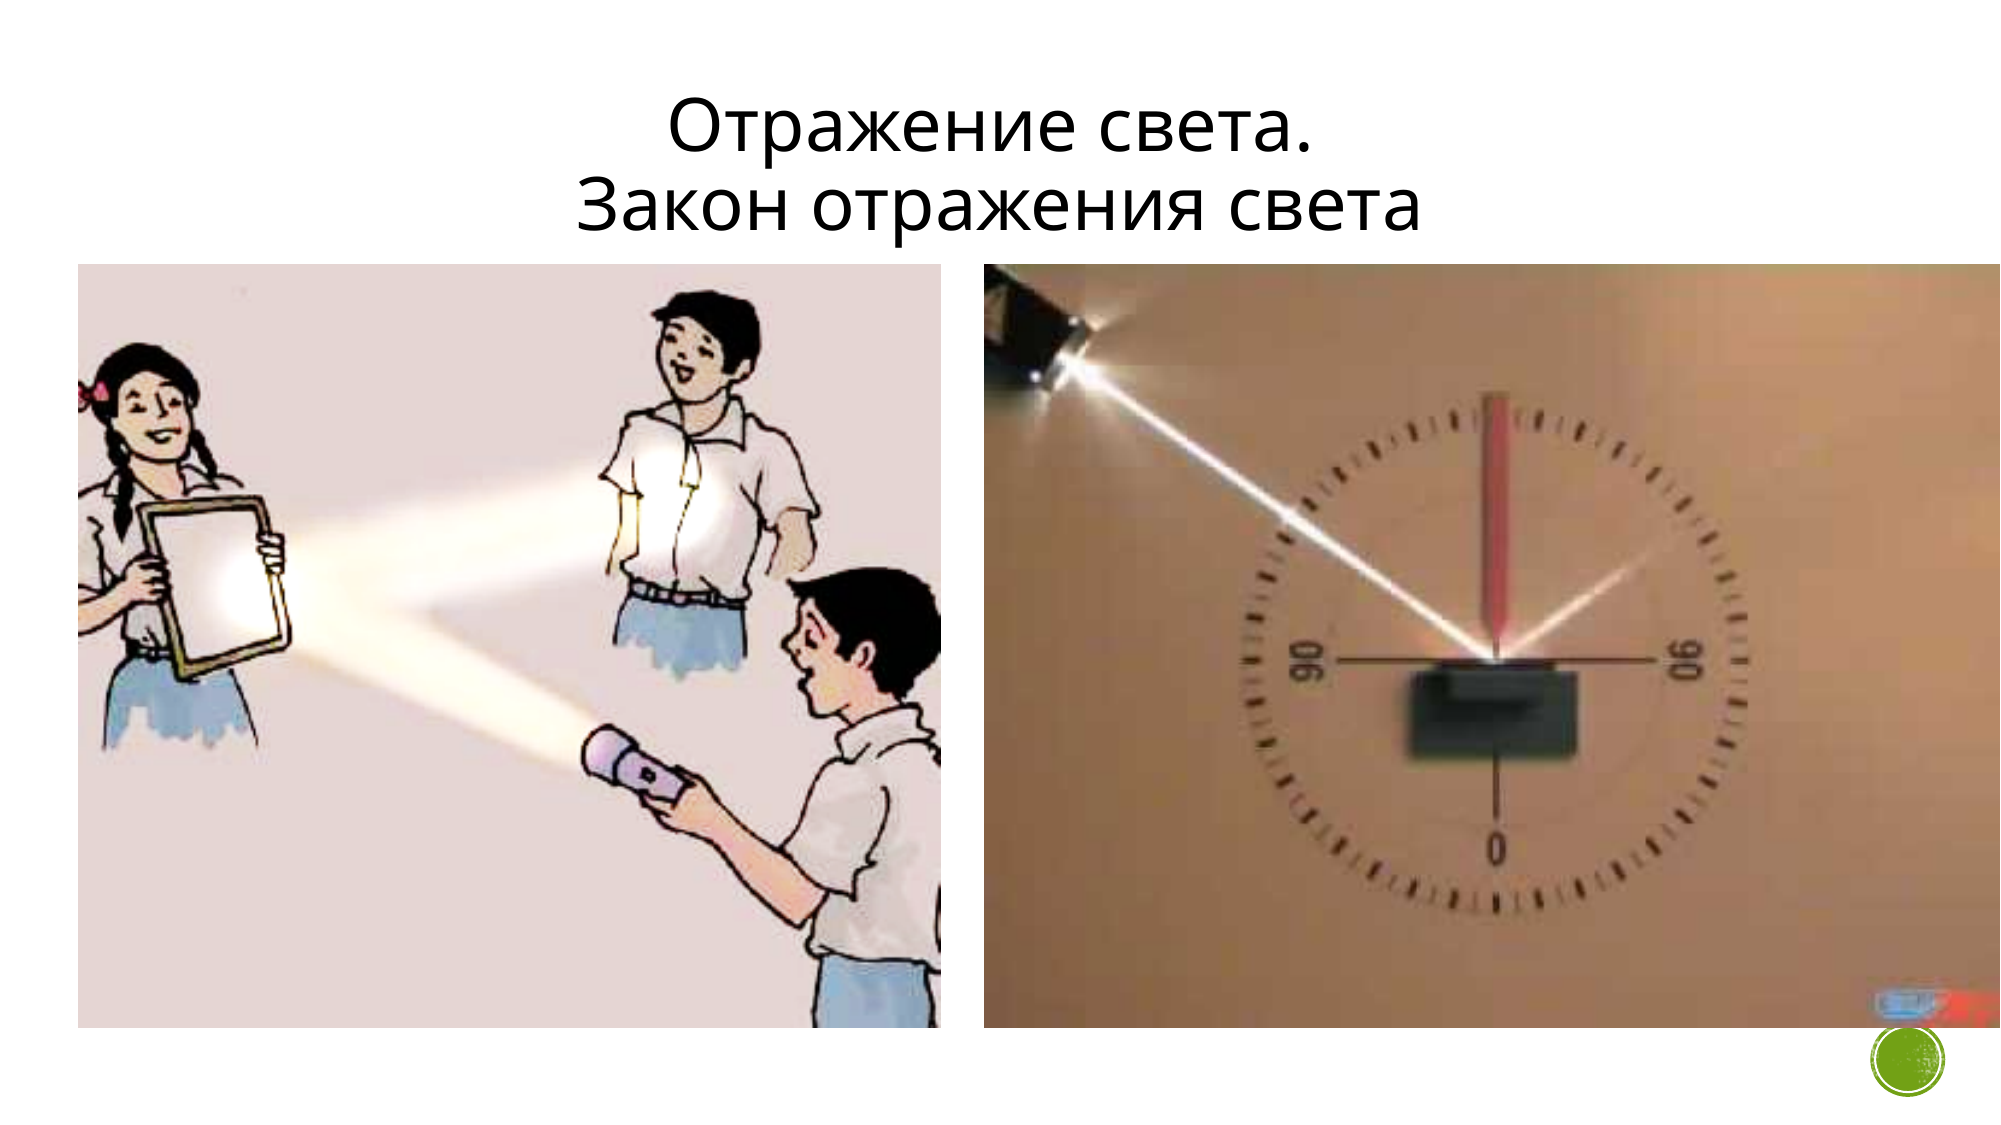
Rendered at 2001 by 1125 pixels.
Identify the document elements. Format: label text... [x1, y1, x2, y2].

title Отражение света. Закон отражения света [175, 79, 1826, 344]
picture [78, 264, 941, 1028]
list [987, 267, 2000, 1027]
